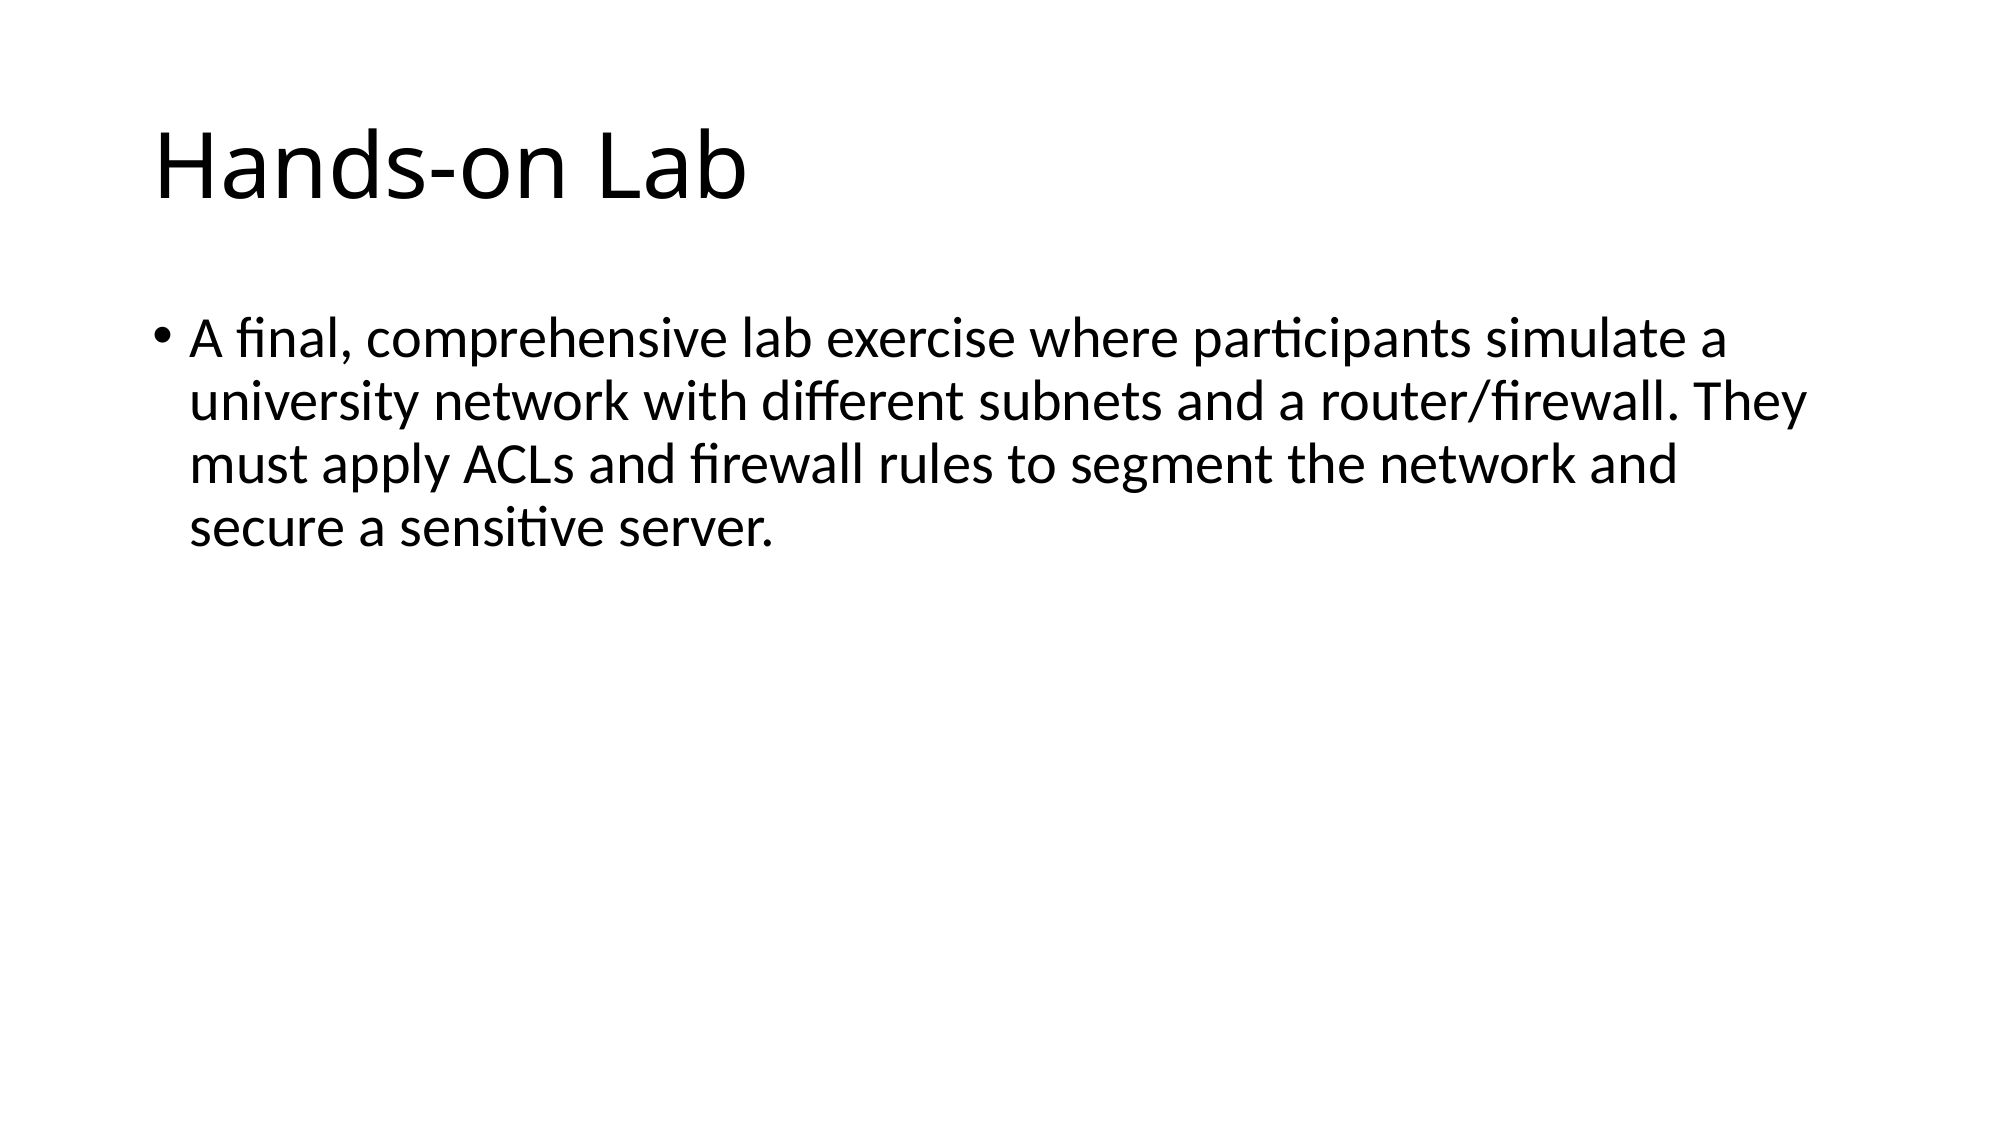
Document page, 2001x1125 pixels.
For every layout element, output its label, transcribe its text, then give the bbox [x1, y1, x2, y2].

list A final, comprehensive lab exercise where participants simulate a university network with different subnets and a router/firewall. They must apply ACLs and firewall rules to segment the network and secure a sensitive server. [137, 299, 1863, 1014]
title Hands-on Lab [137, 59, 1863, 278]
